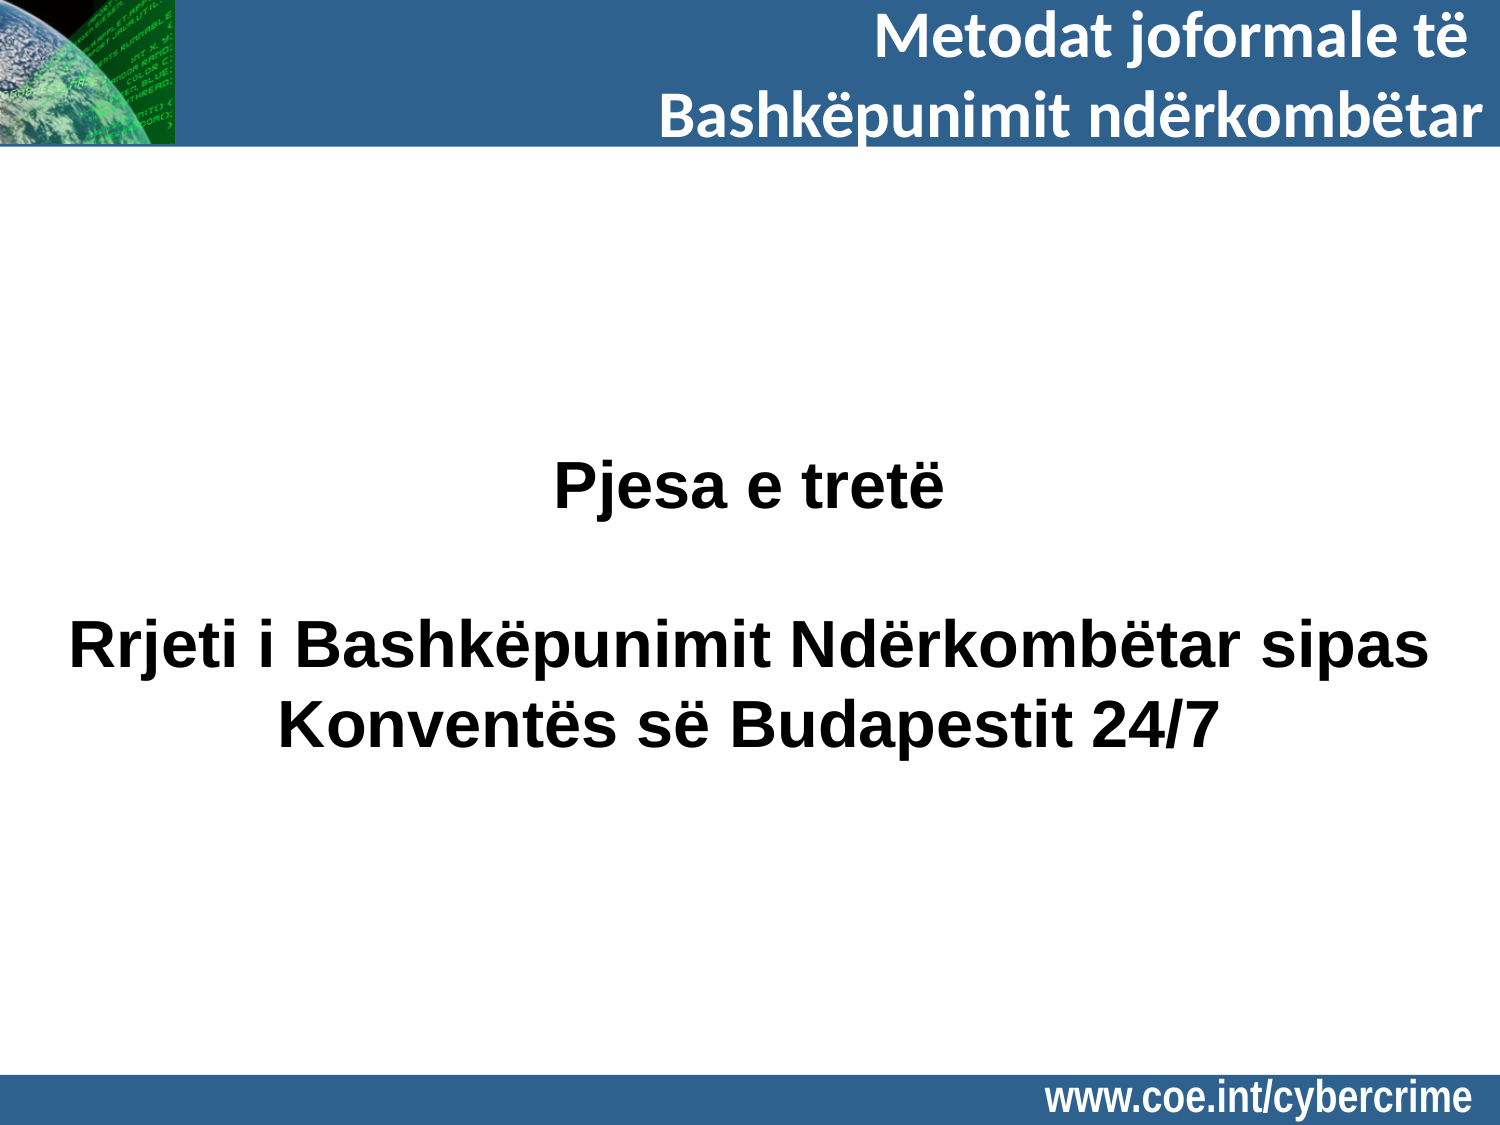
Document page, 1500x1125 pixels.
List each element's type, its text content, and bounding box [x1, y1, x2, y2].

text_box www.coe.int/cybercrime [1030, 1059, 1500, 1125]
picture [0, 0, 175, 144]
text_box Metodat joformale të Bashkëpunimit ndërkombëtar [177, 0, 1500, 149]
text_box Pjesa e tretë Rrjeti i Bashkëpunimit Ndërkombëtar sipas Konventës së Budapestit 24/7 [50, 449, 1450, 769]
text_box [0, 1073, 1030, 1125]
